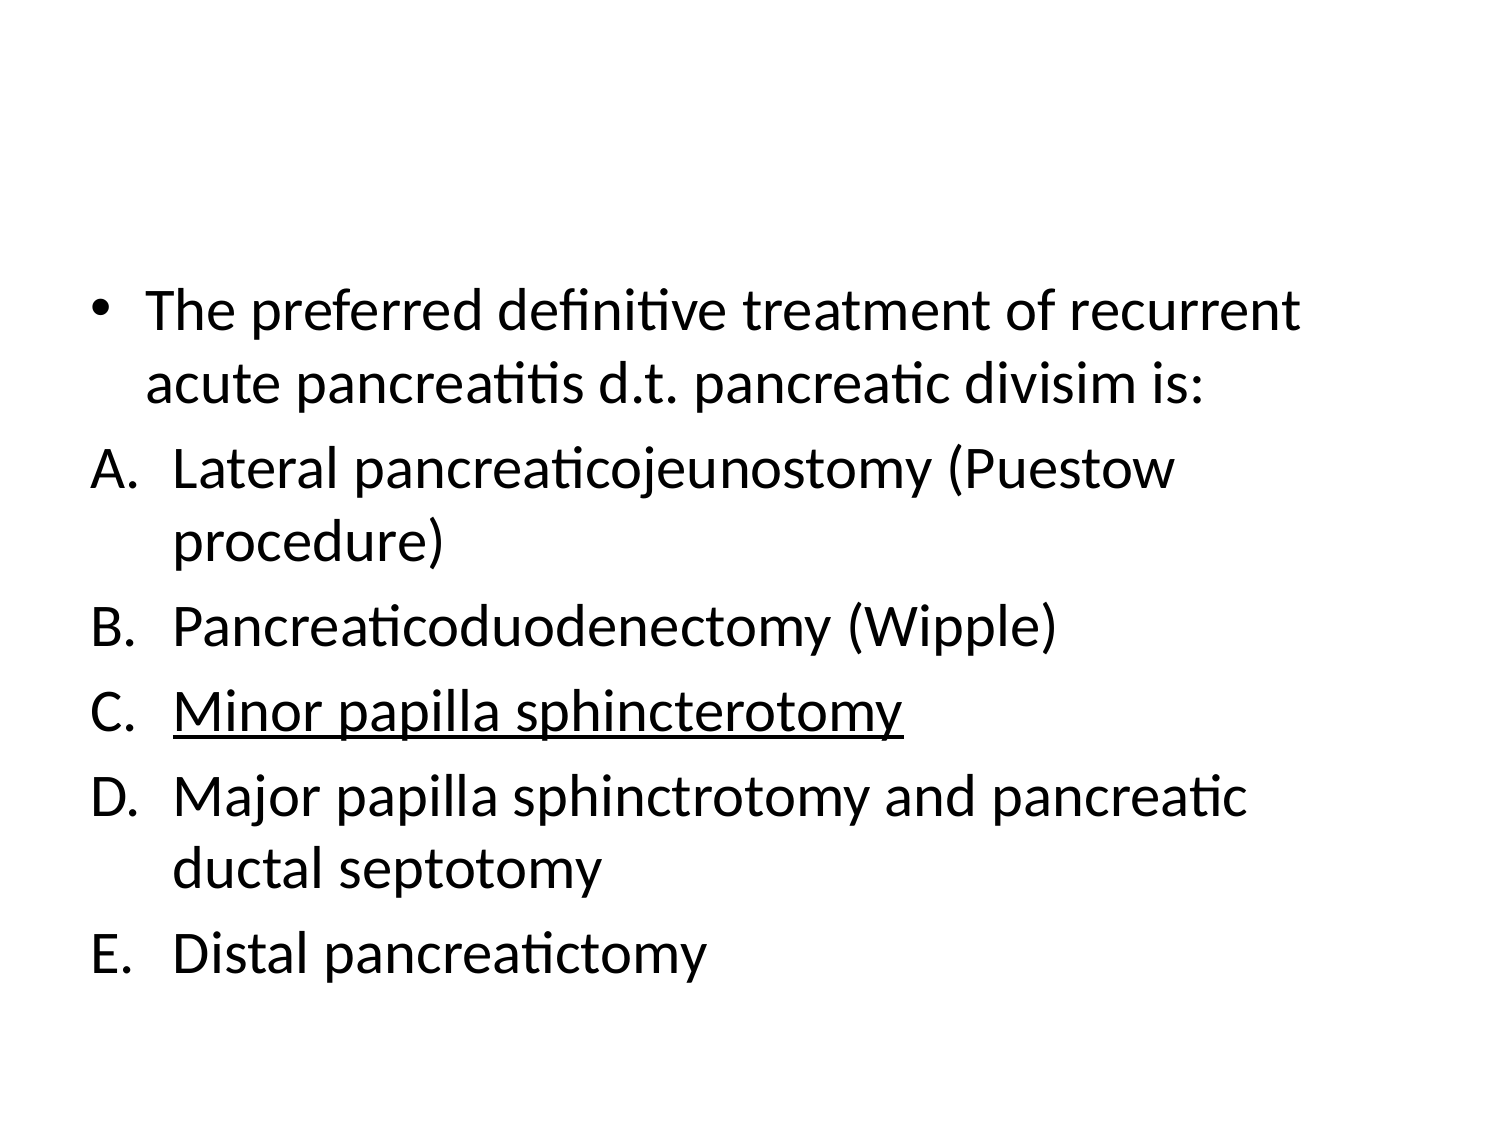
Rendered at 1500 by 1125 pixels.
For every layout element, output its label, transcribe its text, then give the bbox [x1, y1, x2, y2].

list The preferred definitive treatment of recurrent acute pancreatitis d.t. pancreatic divisim is: Lateral pancreaticojeunostomy (Puestow procedure) Pancreaticoduodenectomy (Wipple) Minor papilla sphincterotomy Major papilla sphinctrotomy and pancreatic ductal septotomy Distal pancreatictomy [75, 262, 1425, 1005]
